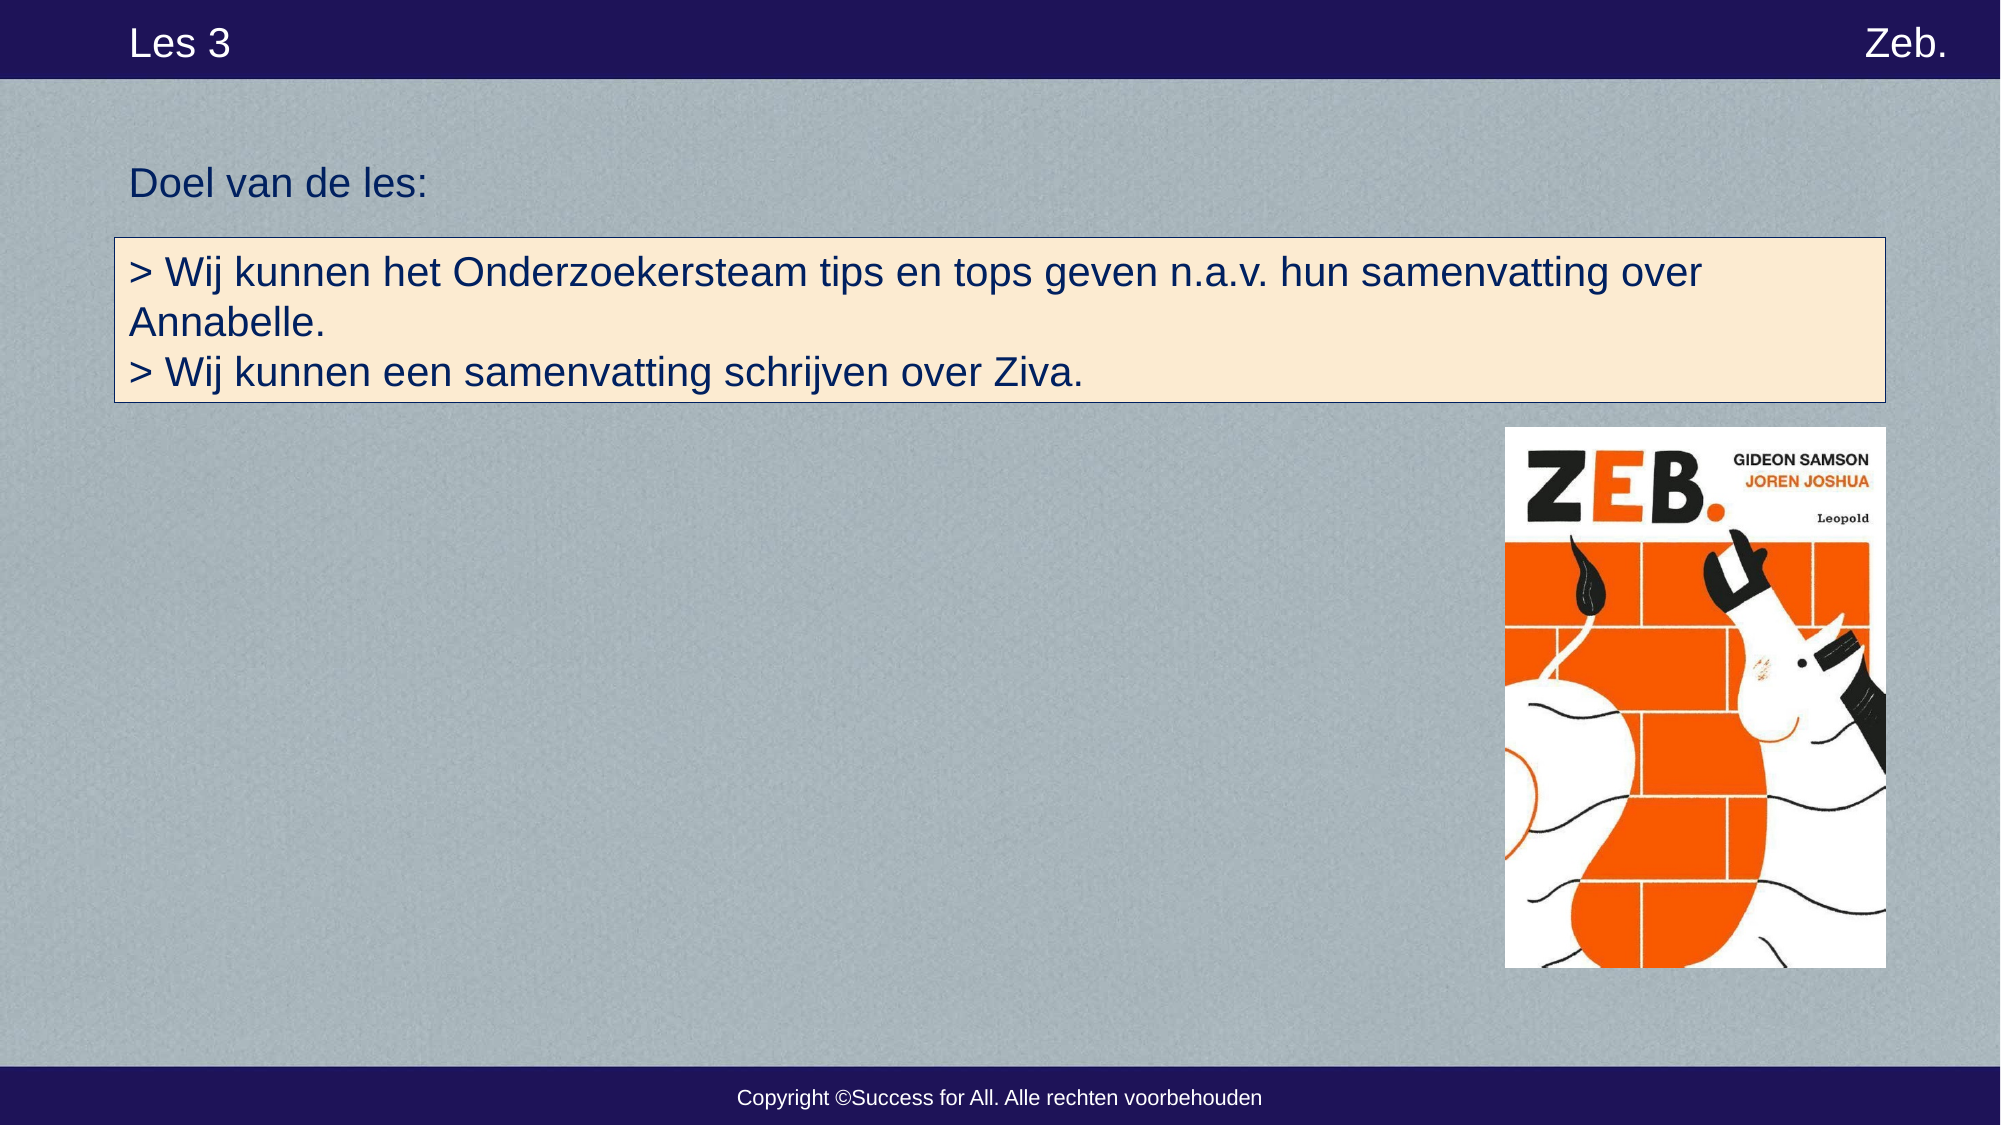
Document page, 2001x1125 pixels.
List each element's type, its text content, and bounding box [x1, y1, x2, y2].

text_box > Wij kunnen het Onderzoekersteam tips en tops geven n.a.v. hun samenvatting over Annabelle. > Wij kunnen een samenvatting schrijven over Ziva. [114, 237, 1886, 403]
text_box Doel van de les: [113, 148, 1635, 214]
text_box Les 3 [114, 8, 354, 73]
picture [0, 0, 2001, 1125]
text_box Zeb. [786, 8, 1963, 73]
text_box Copyright ©Success for All. Alle rechten voorbehouden [0, 1076, 2000, 1125]
